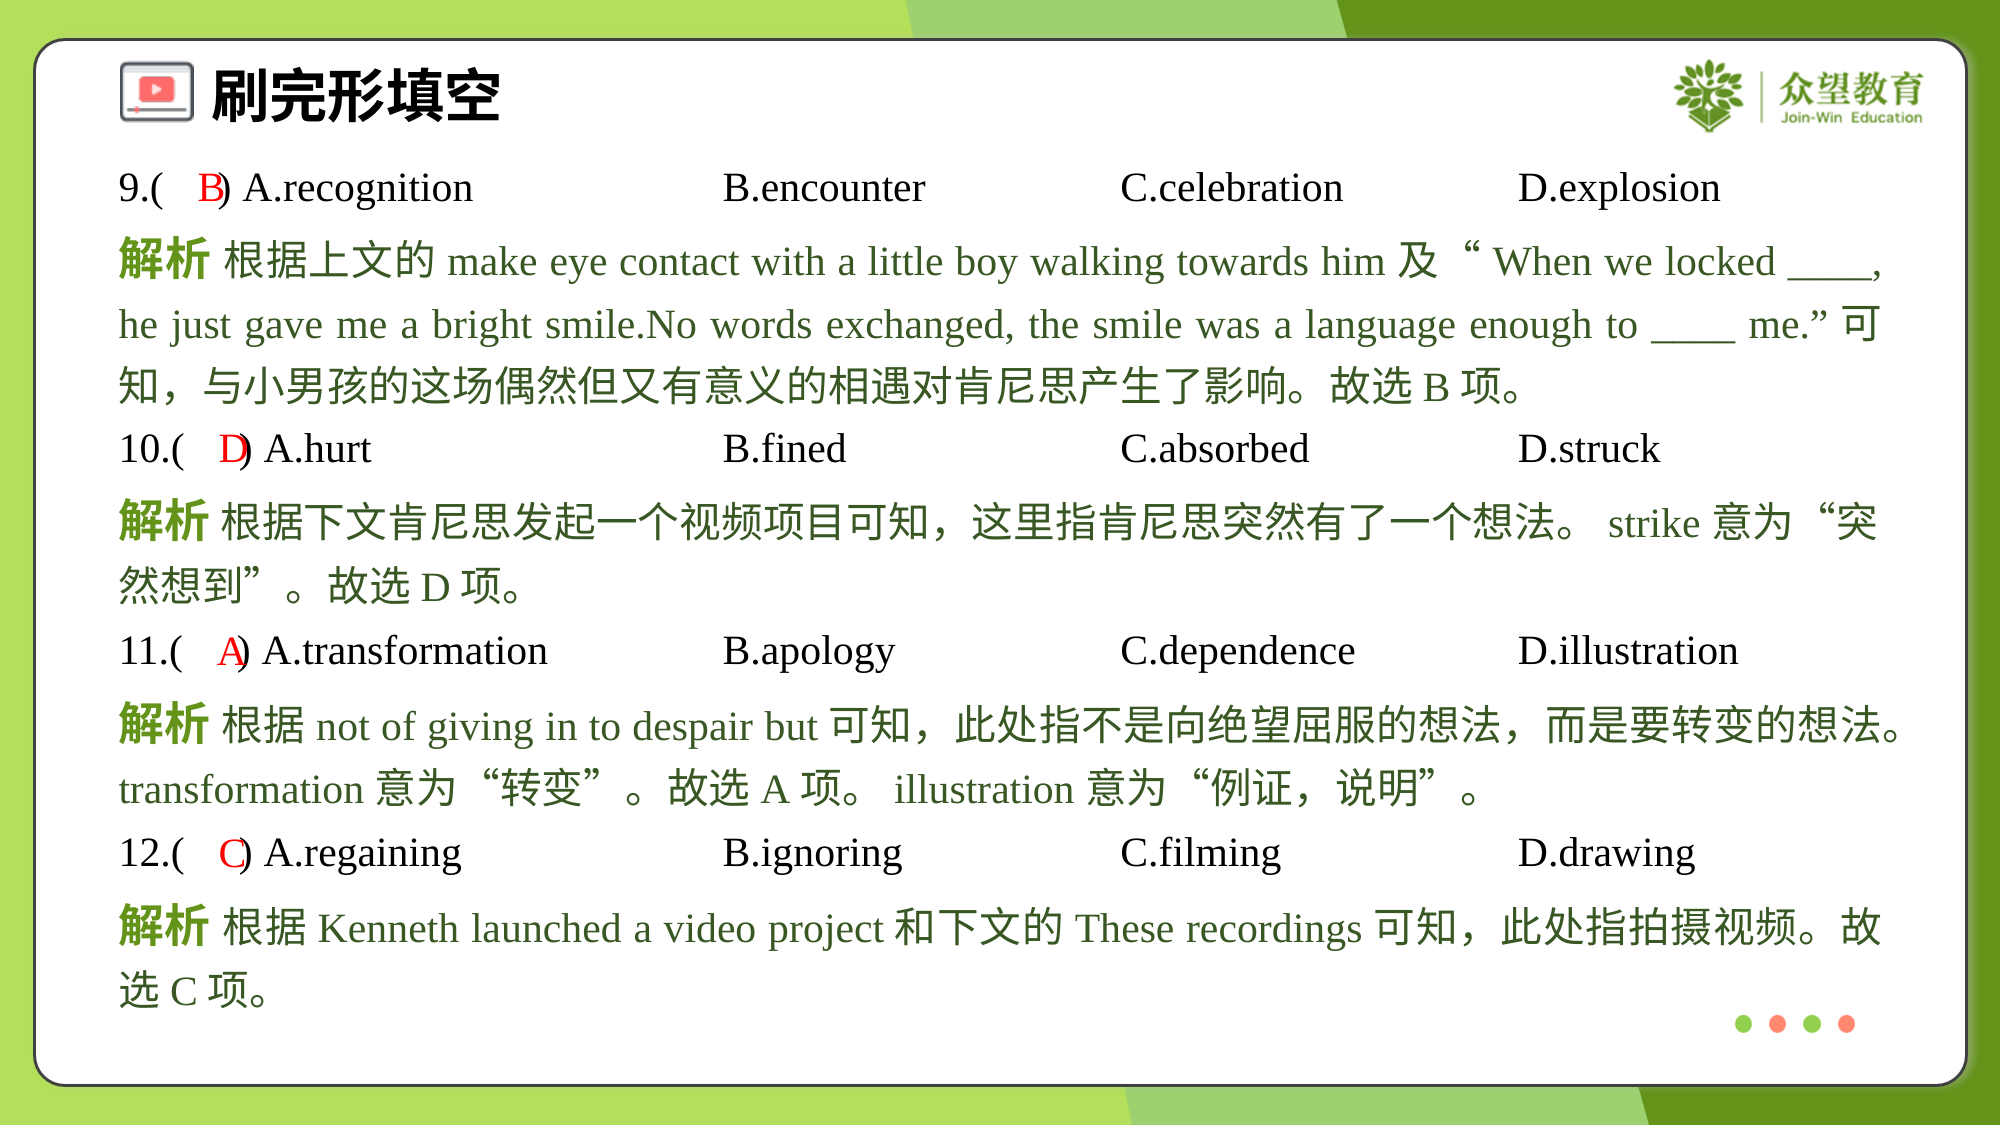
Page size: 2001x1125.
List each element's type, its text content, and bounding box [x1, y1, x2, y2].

text_box 解析 根据上文的make eye contact with a little boy walking towards him及“When we locked ____, he just gave me a bright smile.No words exchanged, the smile was a language enough to ____ me.”可知，与小男孩的这场偶然但又有意义的相遇对肯尼思产生了影响。故选B项。 [118, 215, 1883, 405]
text_box 12.( ) A.regaining B.ignoring C.filming D.drawing [252, 812, 1883, 870]
text_box 11.( ) A.transformation B.apology C.dependence D.illustration [118, 610, 212, 668]
text_box 解析 根据下文肯尼思发起一个视频项目可知，这里指肯尼思突然有了一个想法。strike意为“突然想到”。故选D项。 [118, 478, 1883, 605]
text_box 9.( ) A.recognition B.encounter C.celebration D.explosion [231, 146, 1883, 204]
text_box 10.( ) A.hurt B.fined C.absorbed D.struck [118, 408, 213, 466]
text_box 12.( ) A.regaining B.ignoring C.filming D.drawing [118, 812, 213, 870]
text_box A [212, 610, 252, 669]
text_box 解析 根据Kenneth launched a video project和下文的These recordings可知，此处指拍摄视频。故选C项。 [118, 882, 1883, 1009]
text_box 11.( ) A.transformation B.apology C.dependence D.illustration [252, 610, 1883, 668]
text_box 10.( ) A.hurt B.fined C.absorbed D.struck [254, 408, 1883, 466]
text_box B [192, 146, 231, 205]
text_box 解析 根据not of giving in to despair but可知，此处指不是向绝望屈服的想法，而是要转变的想法。transformation意为“转变”。故选A项。illustration意为“例证，说明”。 [118, 680, 1883, 807]
text_box D [213, 408, 254, 467]
text_box 9.( ) A.recognition B.encounter C.celebration D.explosion [118, 146, 192, 204]
text_box C [213, 812, 252, 871]
picture [0, 0, 2000, 1125]
